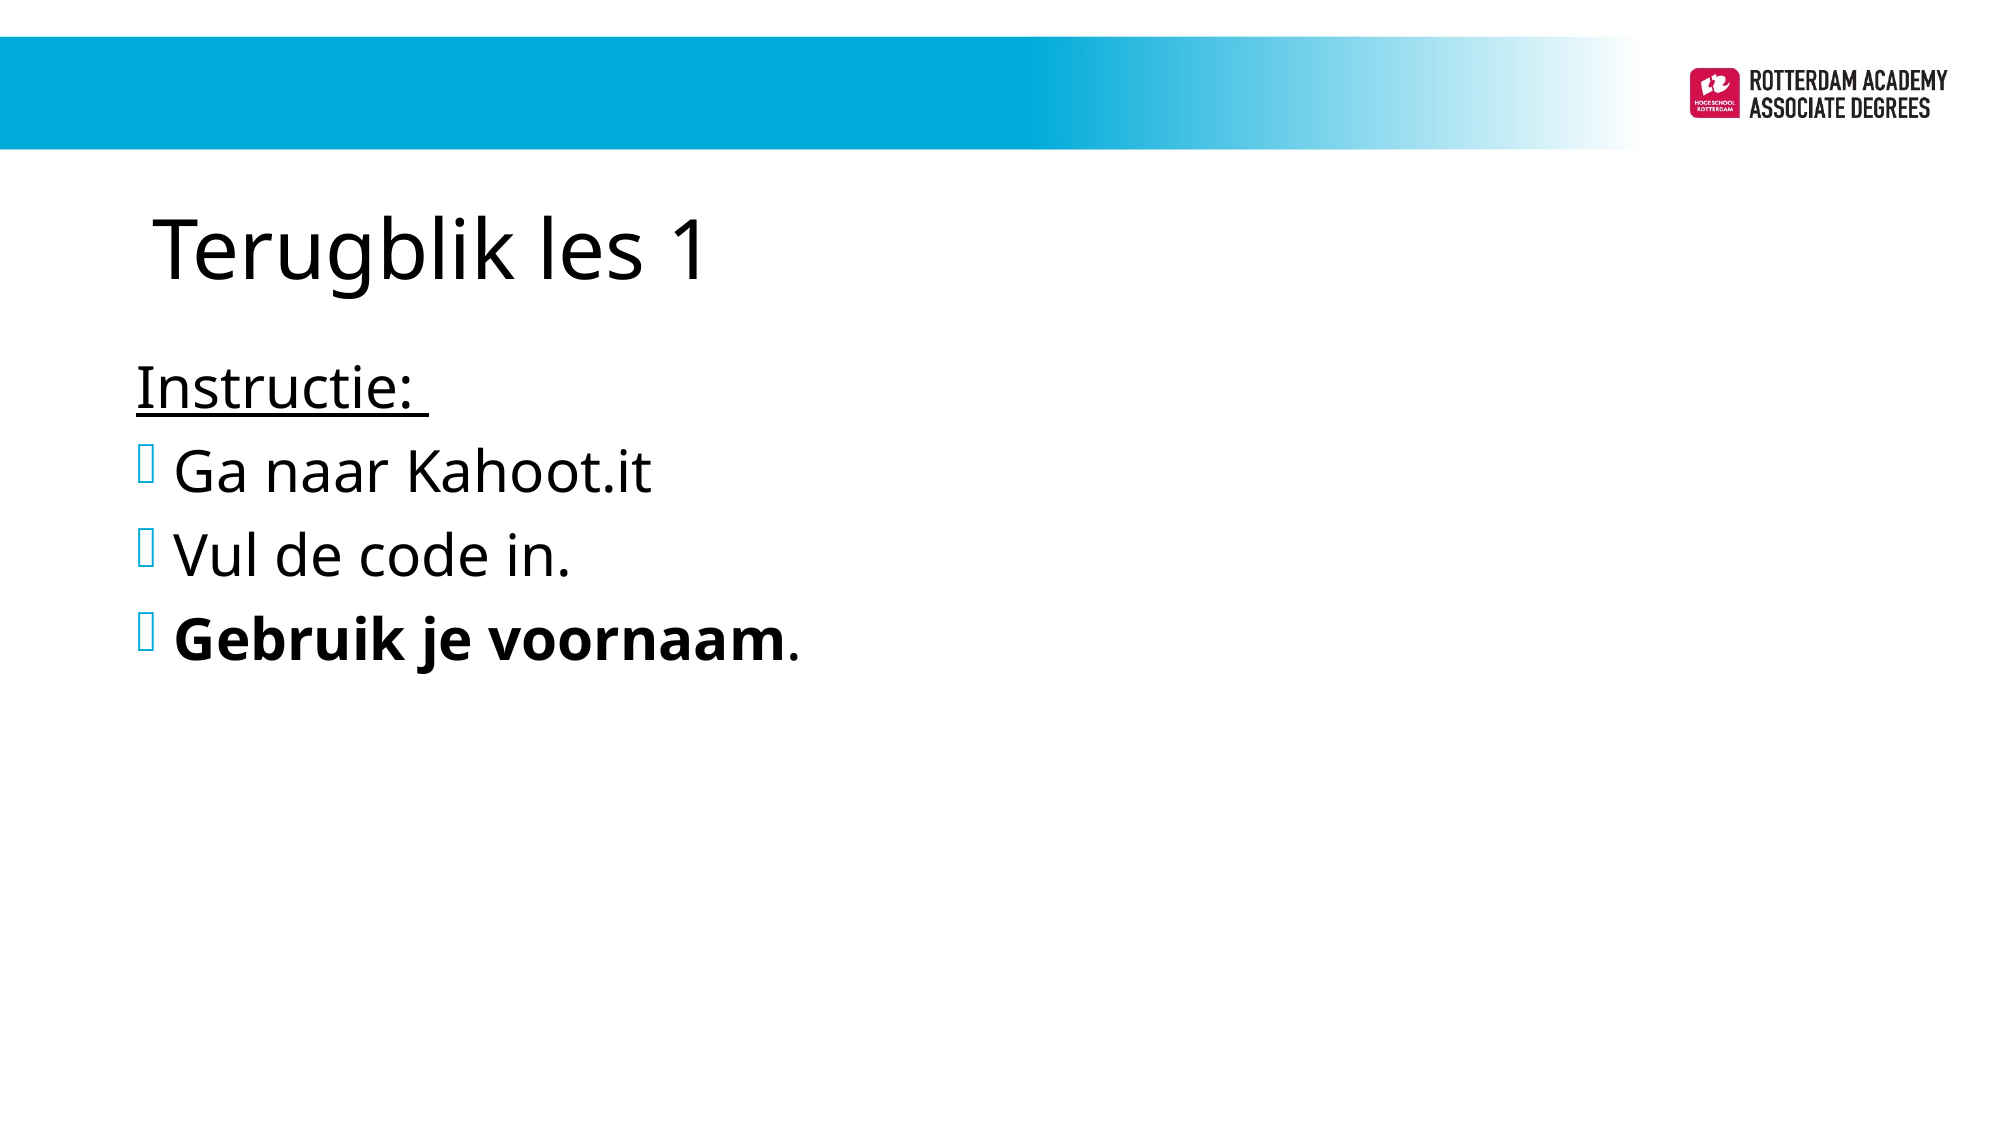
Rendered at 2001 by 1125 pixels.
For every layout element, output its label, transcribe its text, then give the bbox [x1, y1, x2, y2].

list Instructie: Ga naar Kahoot.it Vul de code in. Gebruik je voornaam. [121, 350, 854, 721]
picture [0, 0, 2000, 184]
title Terugblik les 1 [137, 175, 1863, 329]
